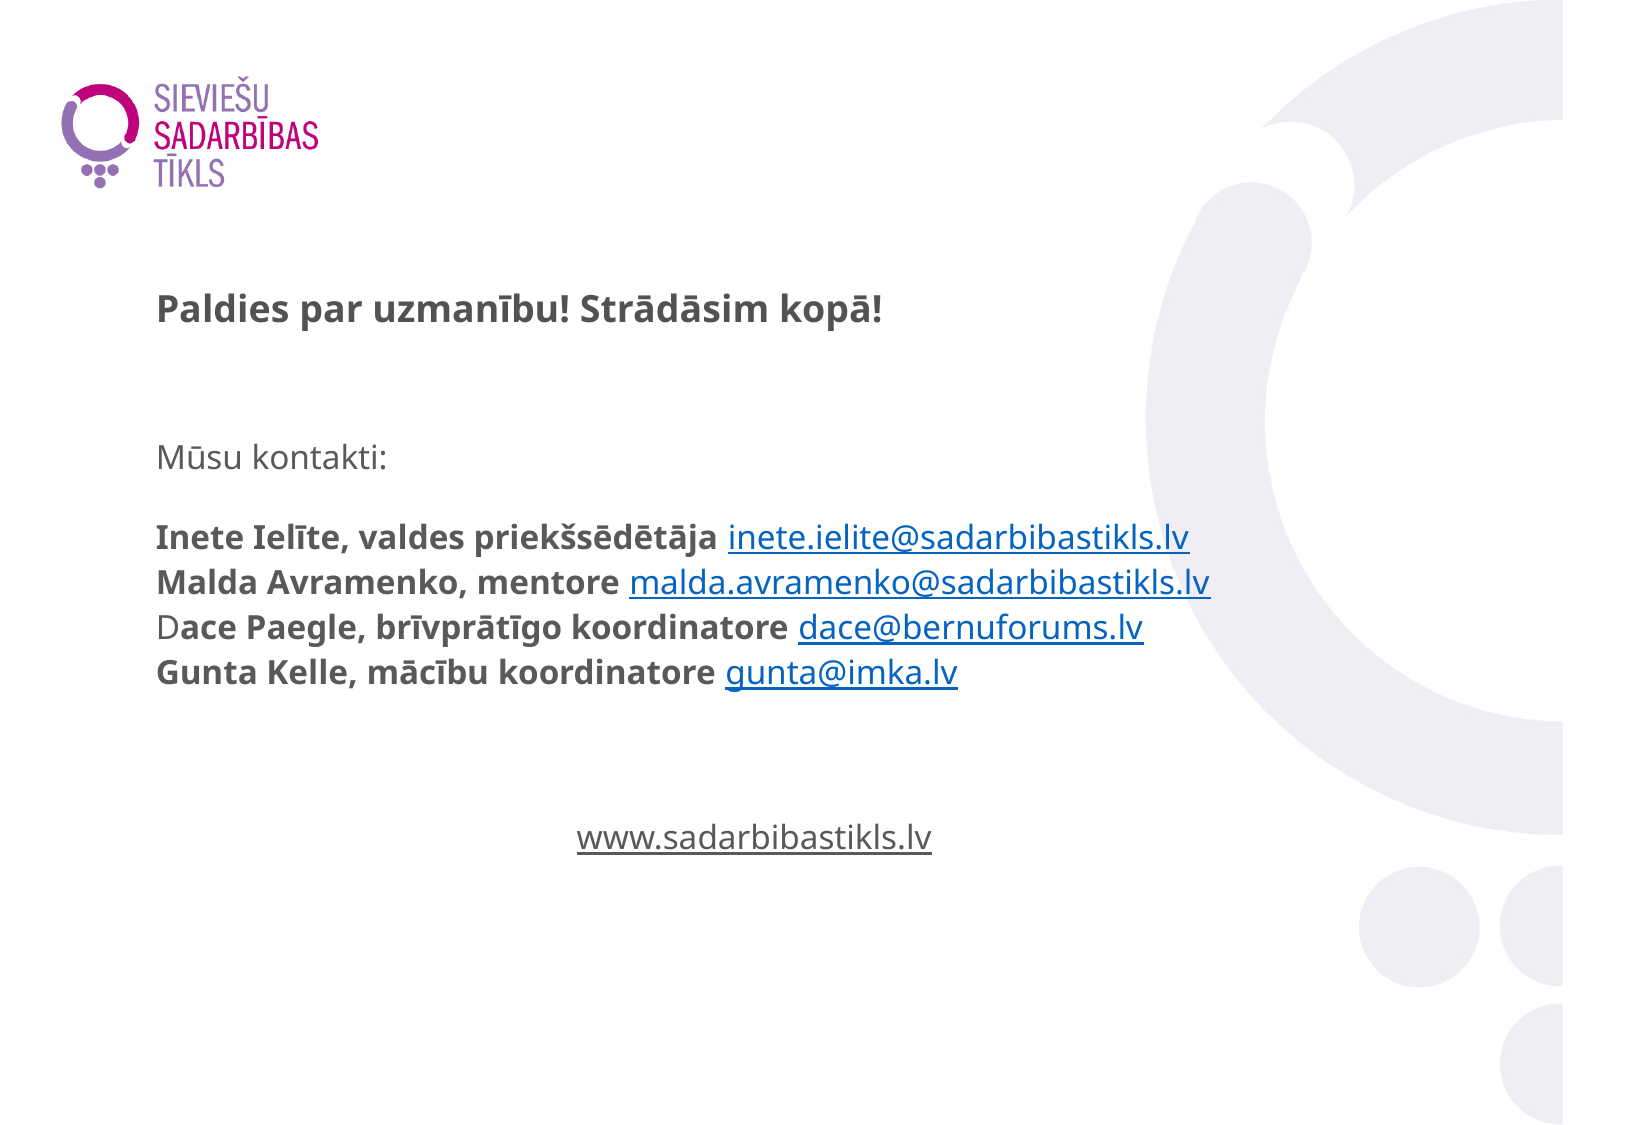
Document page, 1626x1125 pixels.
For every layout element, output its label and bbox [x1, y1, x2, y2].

list [0, 0, 1563, 1125]
